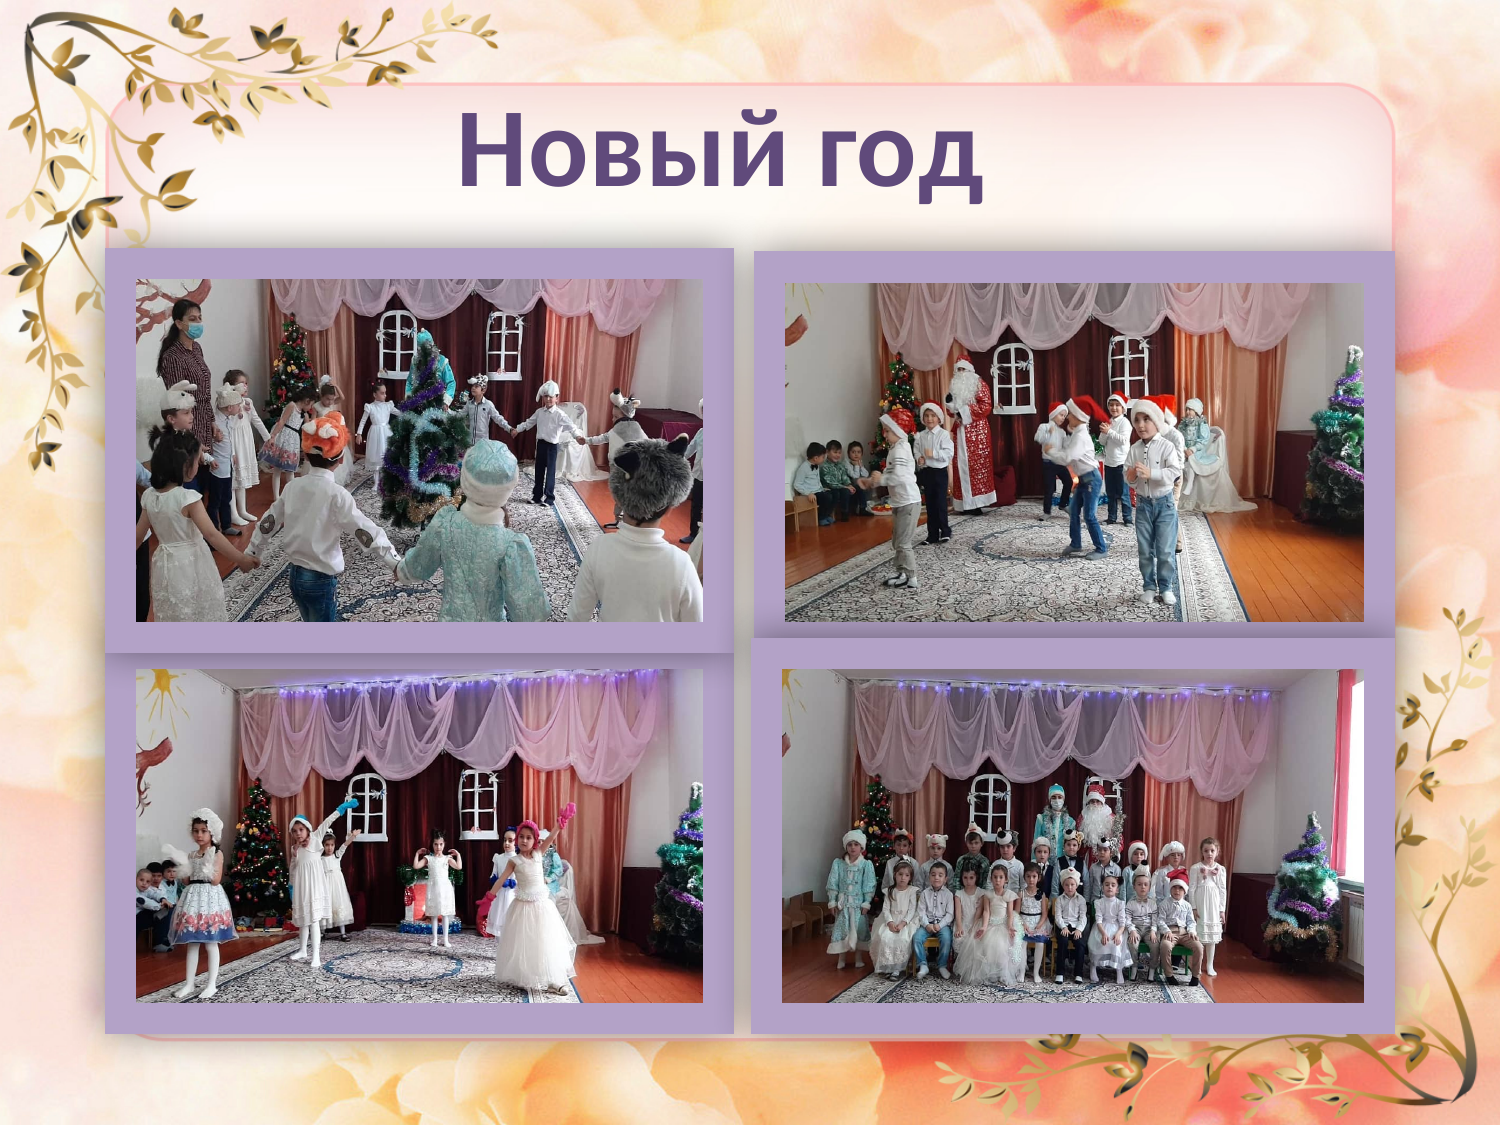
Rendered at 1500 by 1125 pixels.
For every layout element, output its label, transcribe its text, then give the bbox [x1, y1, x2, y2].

text_box Новый год [5, 66, 1436, 217]
picture [0, 0, 1500, 1125]
